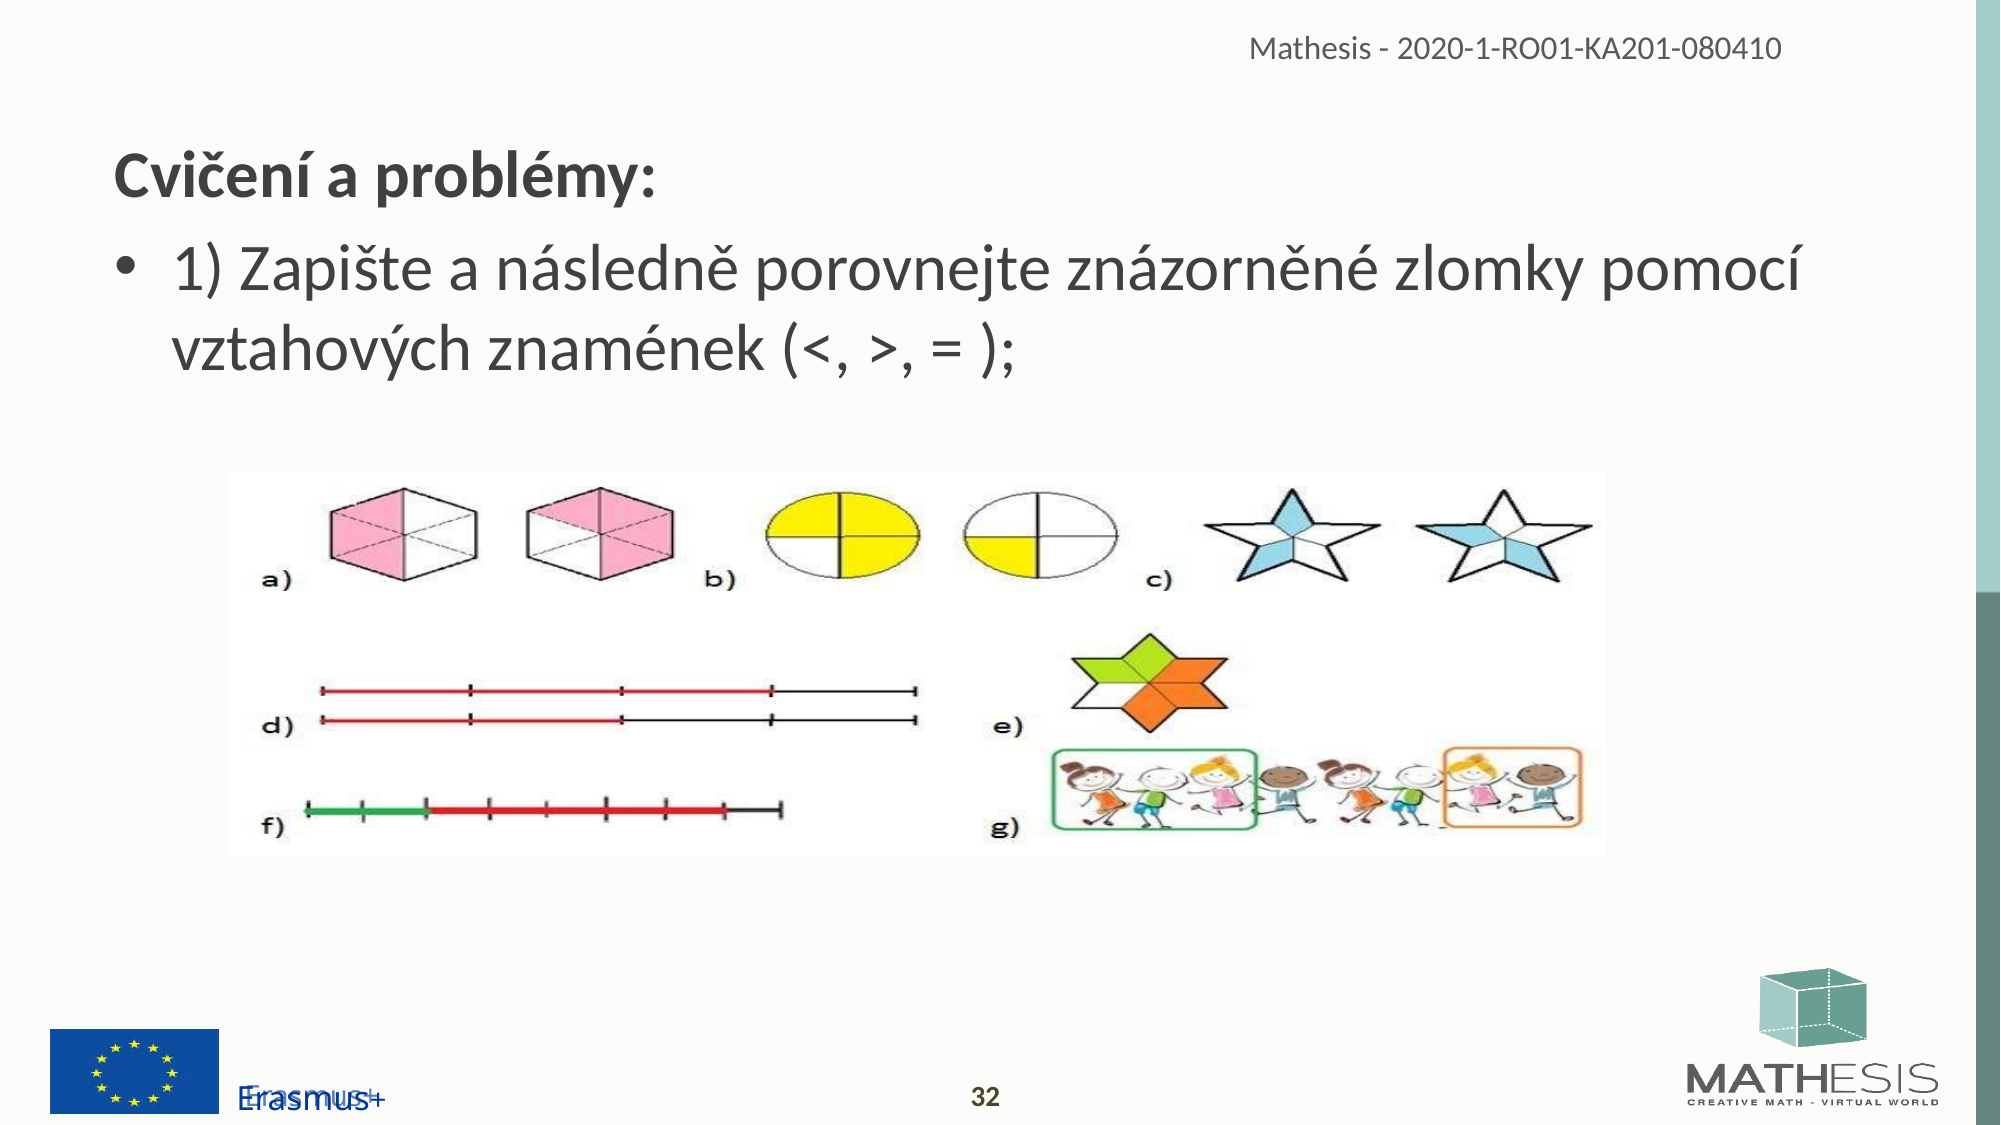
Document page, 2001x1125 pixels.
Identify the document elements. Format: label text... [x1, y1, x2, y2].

picture [50, 1029, 219, 1114]
list Cvičení a problémy: 1) Zapište a následně porovnejte znázorněné zlomky pomocí vztahových znamének (<, >, = ); [99, 123, 1900, 1005]
picture [228, 471, 1607, 857]
